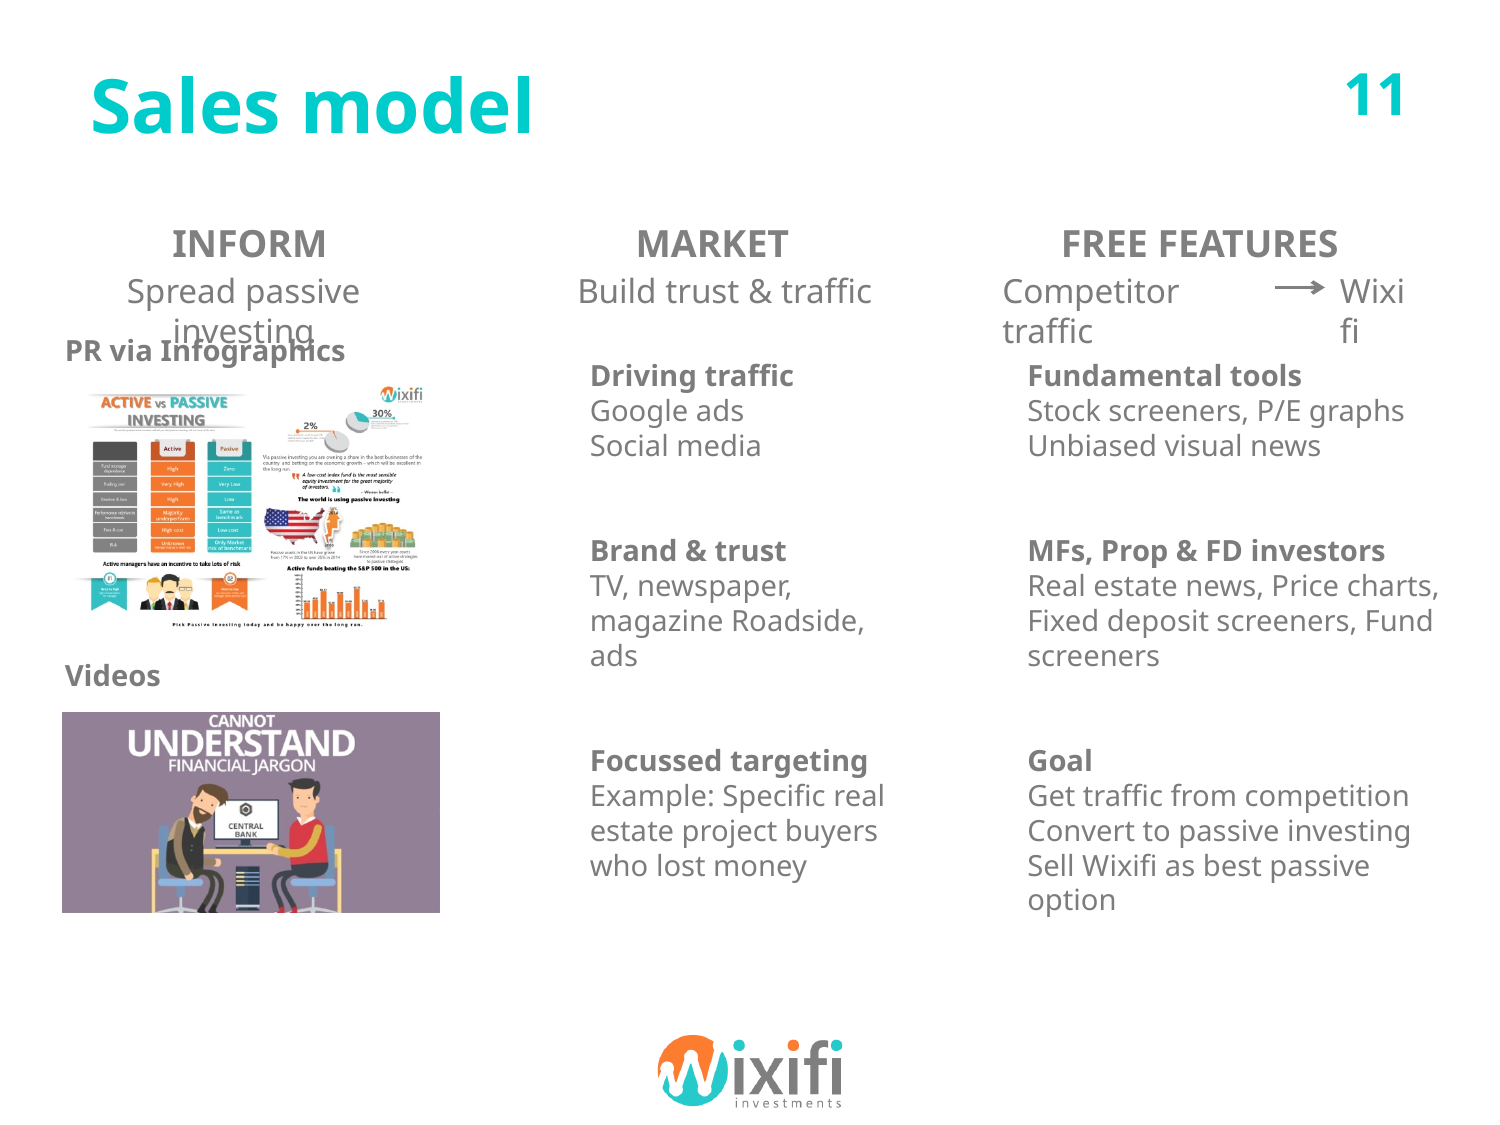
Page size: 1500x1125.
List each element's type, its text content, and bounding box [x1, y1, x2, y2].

picture [68, 374, 426, 630]
text_box Videos [50, 649, 463, 700]
slide_number 11 [1312, 50, 1425, 138]
text_box FREE FEATURES [1037, 212, 1363, 273]
text_box Spread passive investing [37, 262, 450, 357]
text_box Driving traffic Google ads Social media Brand & trust TV, newspaper, magazine Roadside, ads Focussed targeting Example: Specific real estate project buyers who lost money [575, 349, 913, 890]
text_box INFORM [87, 212, 413, 262]
text_box MARKET [549, 212, 875, 262]
picture [62, 712, 441, 913]
title Sales model [75, 45, 1025, 163]
text_box Wixifi [1325, 262, 1438, 357]
picture [650, 1029, 850, 1113]
text_box PR via Infographics [50, 324, 463, 375]
text_box Build trust & traffic [487, 262, 963, 318]
text_box Competitor traffic [987, 262, 1288, 357]
text_box Fundamental tools Stock screeners, P/E graphs Unbiased visual news MFs, Prop & FD investors Real estate news, Price charts, Fixed deposit screeners, Fund screeners Goal Get traffic from competition Convert to passive investing Sell Wixifi as best passive option [1012, 349, 1463, 925]
